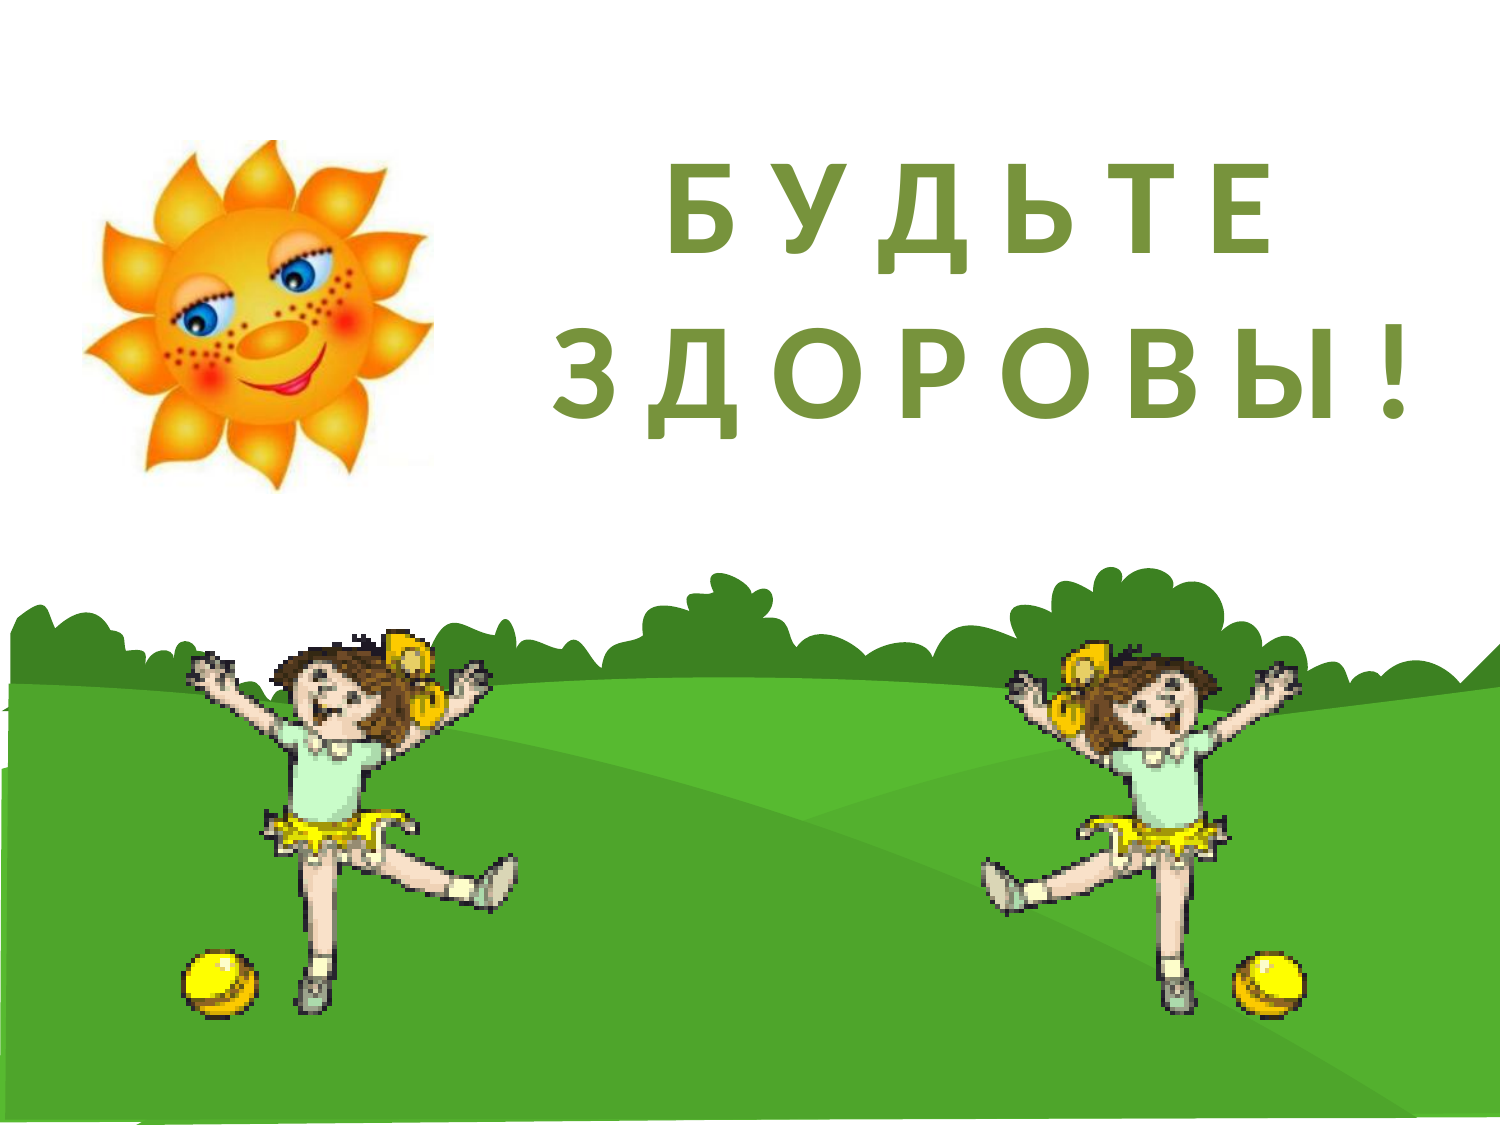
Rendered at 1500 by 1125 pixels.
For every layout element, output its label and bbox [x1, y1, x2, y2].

picture [972, 632, 1337, 1020]
picture [152, 620, 528, 1020]
picture [81, 140, 434, 495]
text_box [0, 0, 1500, 1125]
